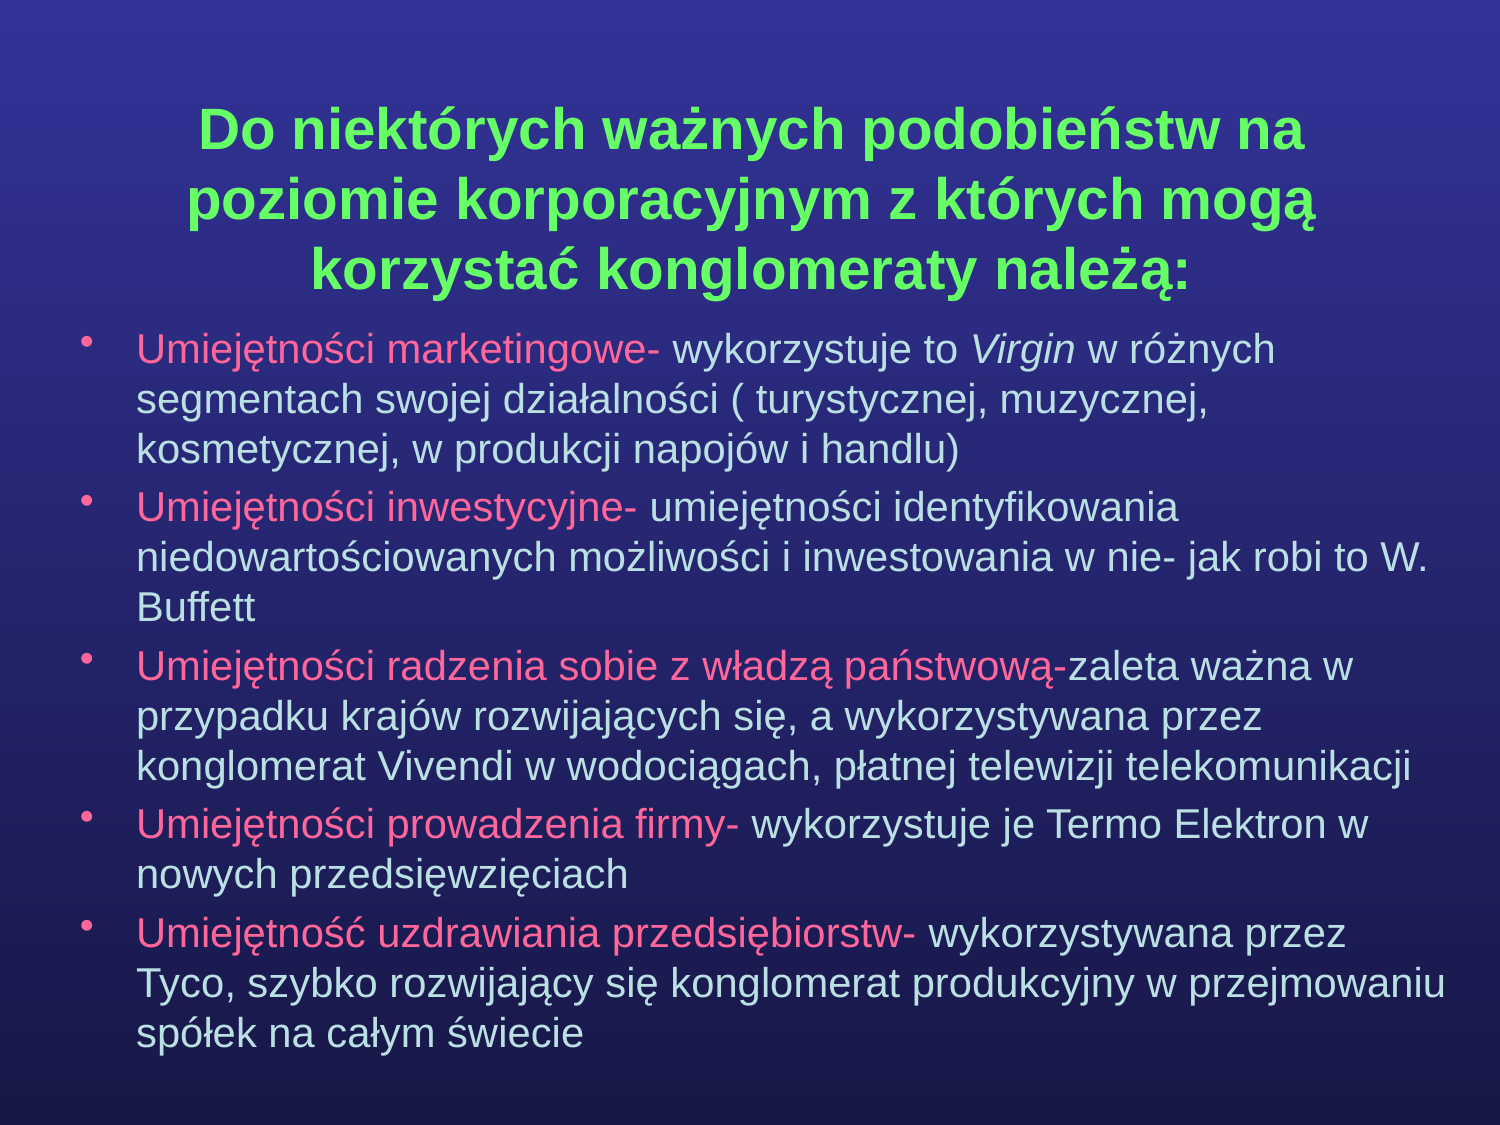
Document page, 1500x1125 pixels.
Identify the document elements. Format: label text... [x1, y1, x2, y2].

list Umiejętności marketingowe- wykorzystuje to Virgin w różnych segmentach swojej działalności ( turystycznej, muzycznej, kosmetycznej, w produkcji napojów i handlu) Umiejętności inwestycyjne- umiejętności identyfikowania niedowartościowanych możliwości i inwestowania w nie- jak robi to W. Buffett Umiejętności radzenia sobie z władzą państwową-zaleta ważna w przypadku krajów rozwijających się, a wykorzystywana przez konglomerat Vivendi w wodociągach, płatnej telewizji telekomunikacji Umiejętności prowadzenia firmy- wykorzystuje je Termo Elektron w nowych przedsięwzięciach Umiejętność uzdrawiania przedsiębiorstw- wykorzystywana przez Tyco, szybko rozwijający się konglomerat produkcyjny w przejmowaniu spółek na całym świecie [64, 314, 1471, 1093]
title Do niektórych ważnych podobieństw na poziomie korporacyjnym z których mogą korzystać konglomeraty należą: [76, 136, 1428, 314]
